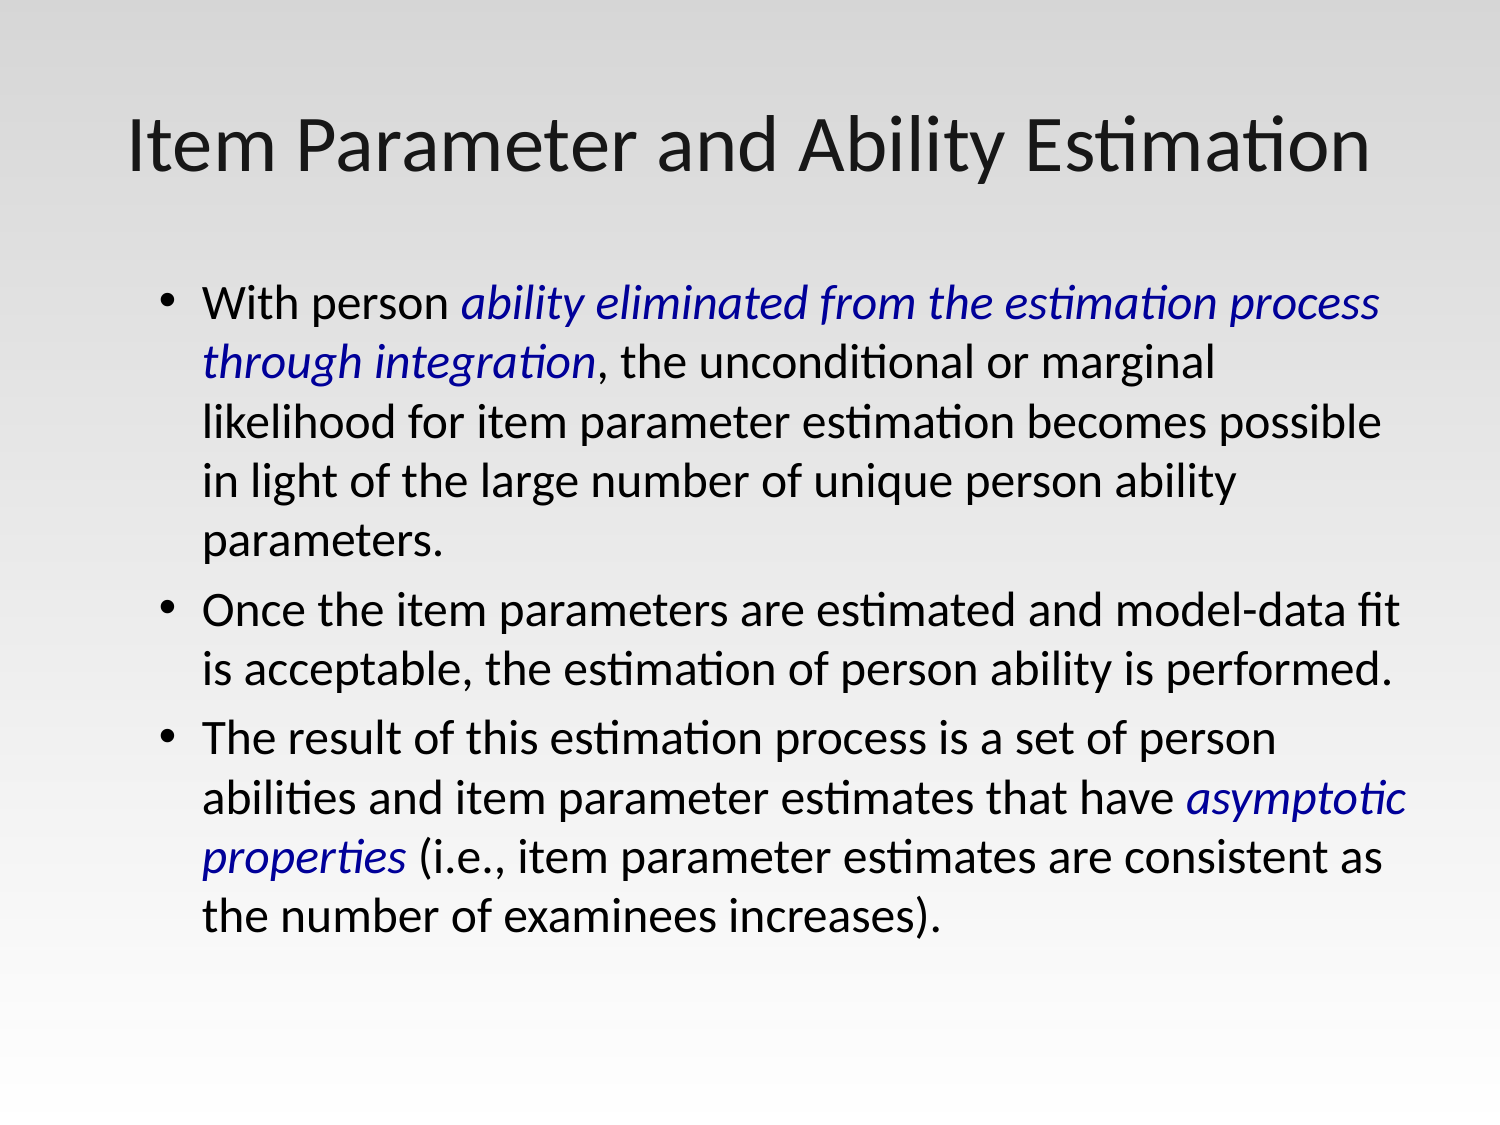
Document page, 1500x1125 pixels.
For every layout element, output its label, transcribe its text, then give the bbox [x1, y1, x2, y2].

title Item Parameter and Ability Estimation [75, 45, 1425, 233]
list With person ability eliminated from the estimation process through integration, the unconditional or marginal likelihood for item parameter estimation becomes possible in light of the large number of unique person ability parameters. Once the item parameters are estimated and model-data fit is acceptable, the estimation of person ability is performed. The result of this estimation process is a set of person abilities and item parameter estimates that have asymptotic properties (i.e., item parameter estimates are consistent as the number of examinees increases). [75, 262, 1425, 1005]
